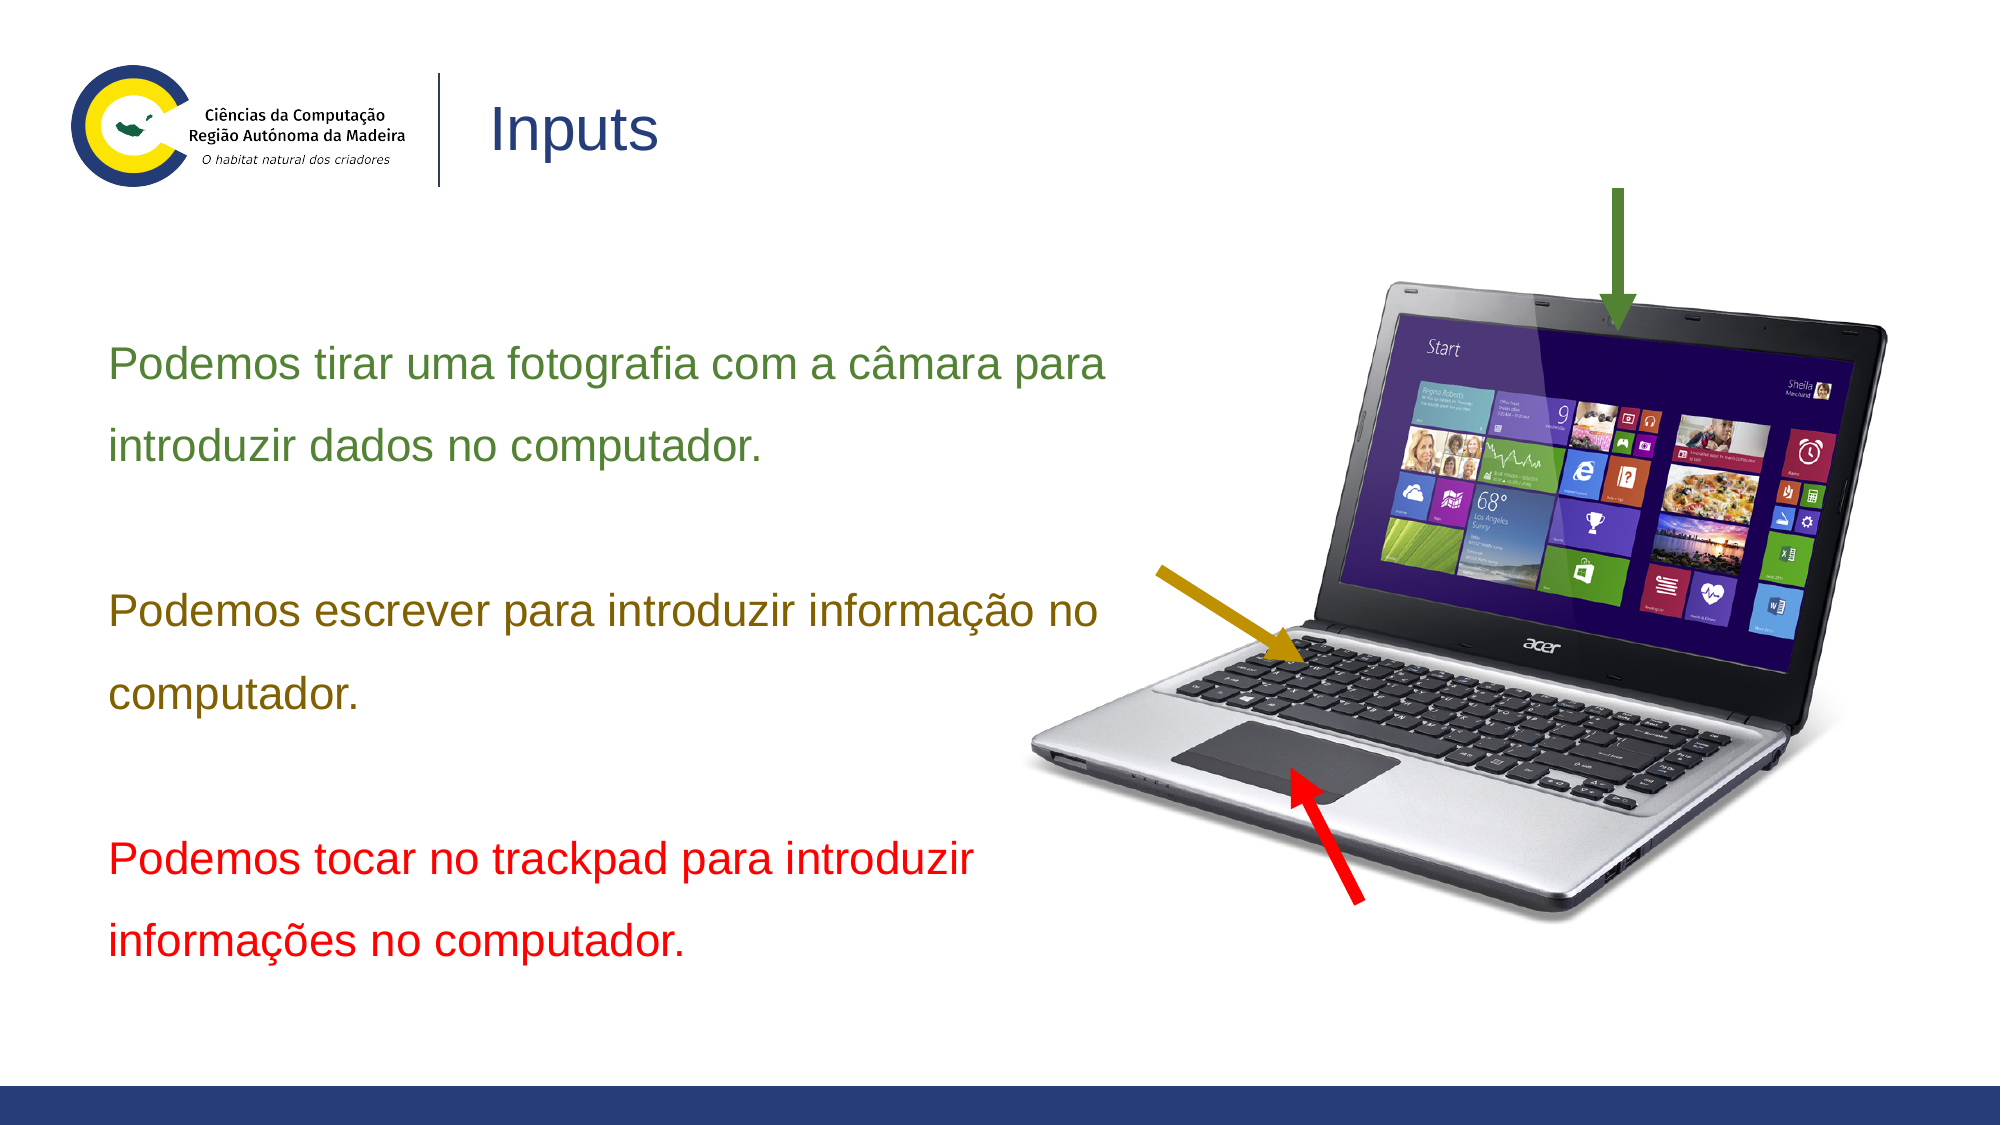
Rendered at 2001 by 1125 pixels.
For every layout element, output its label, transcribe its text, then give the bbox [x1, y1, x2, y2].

text_box Podemos tirar uma fotografia com a câmara para introduzir dados no computador. Podemos escrever para introduzir informação no computador. Podemos tocar no trackpad para introduzir informações no computador. [93, 298, 1171, 973]
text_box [71, 65, 440, 188]
text_box [0, 1085, 2000, 1125]
picture [977, 235, 1922, 961]
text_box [1290, 767, 1360, 903]
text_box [1158, 569, 1305, 663]
text_box Inputs [474, 80, 675, 171]
